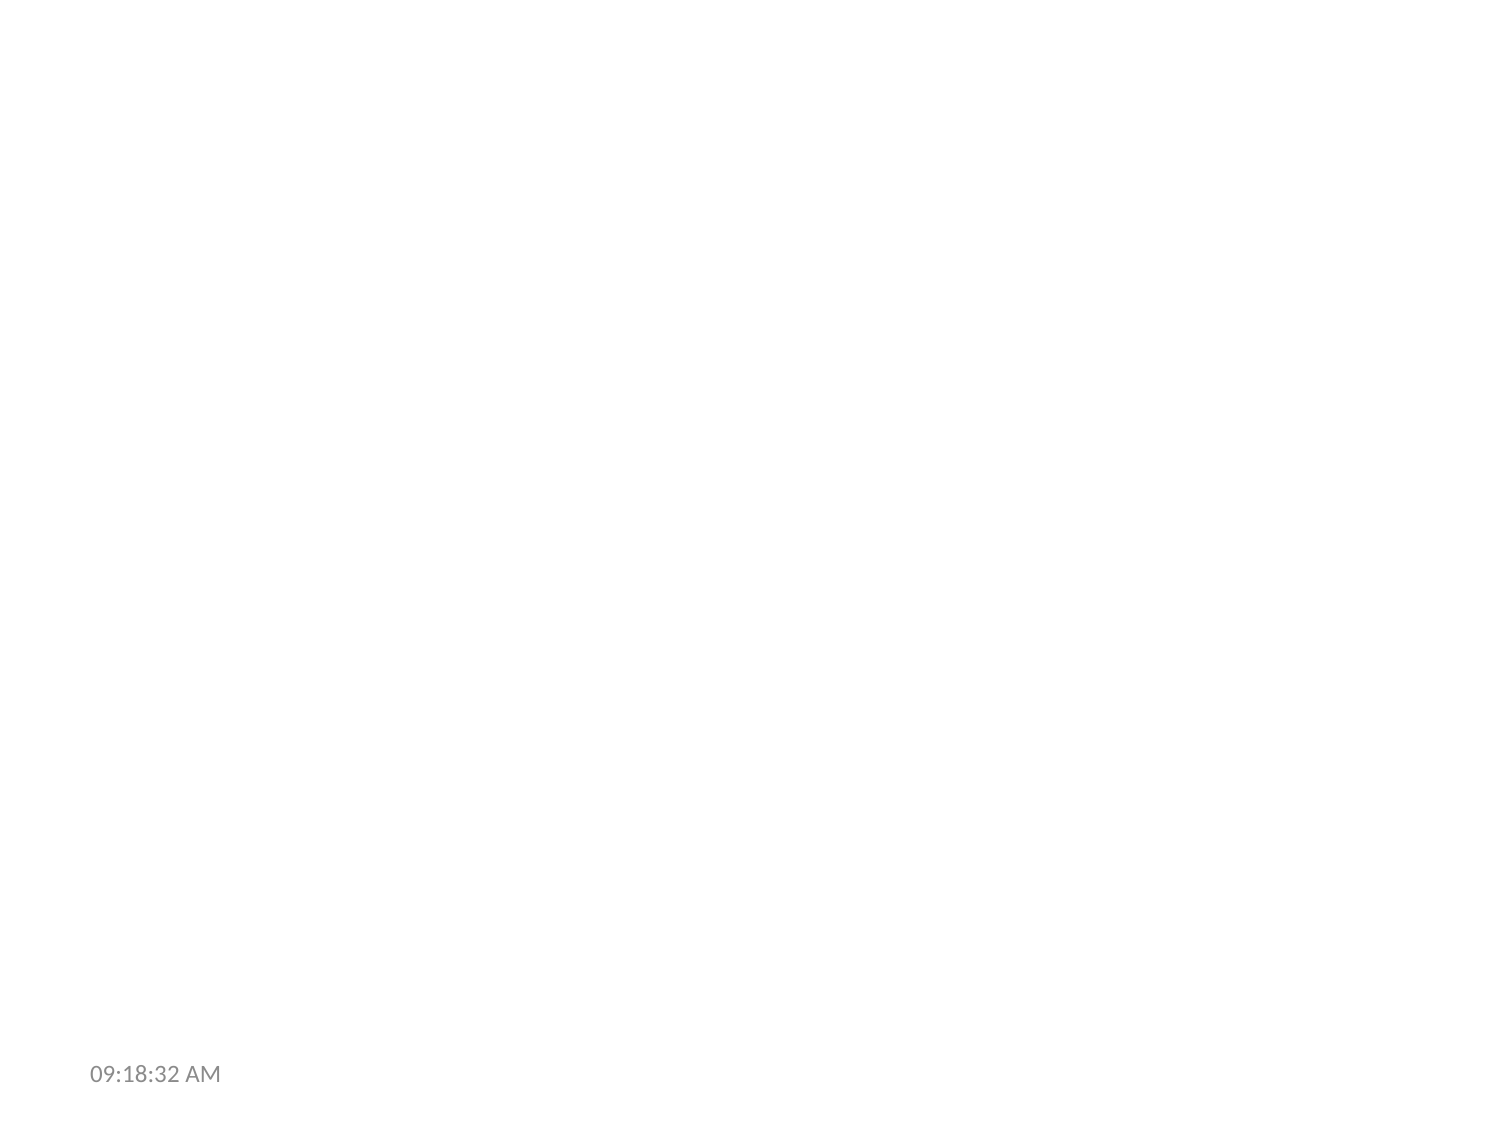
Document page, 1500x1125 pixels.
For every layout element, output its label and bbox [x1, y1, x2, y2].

slide_number [75, 1042, 425, 1103]
